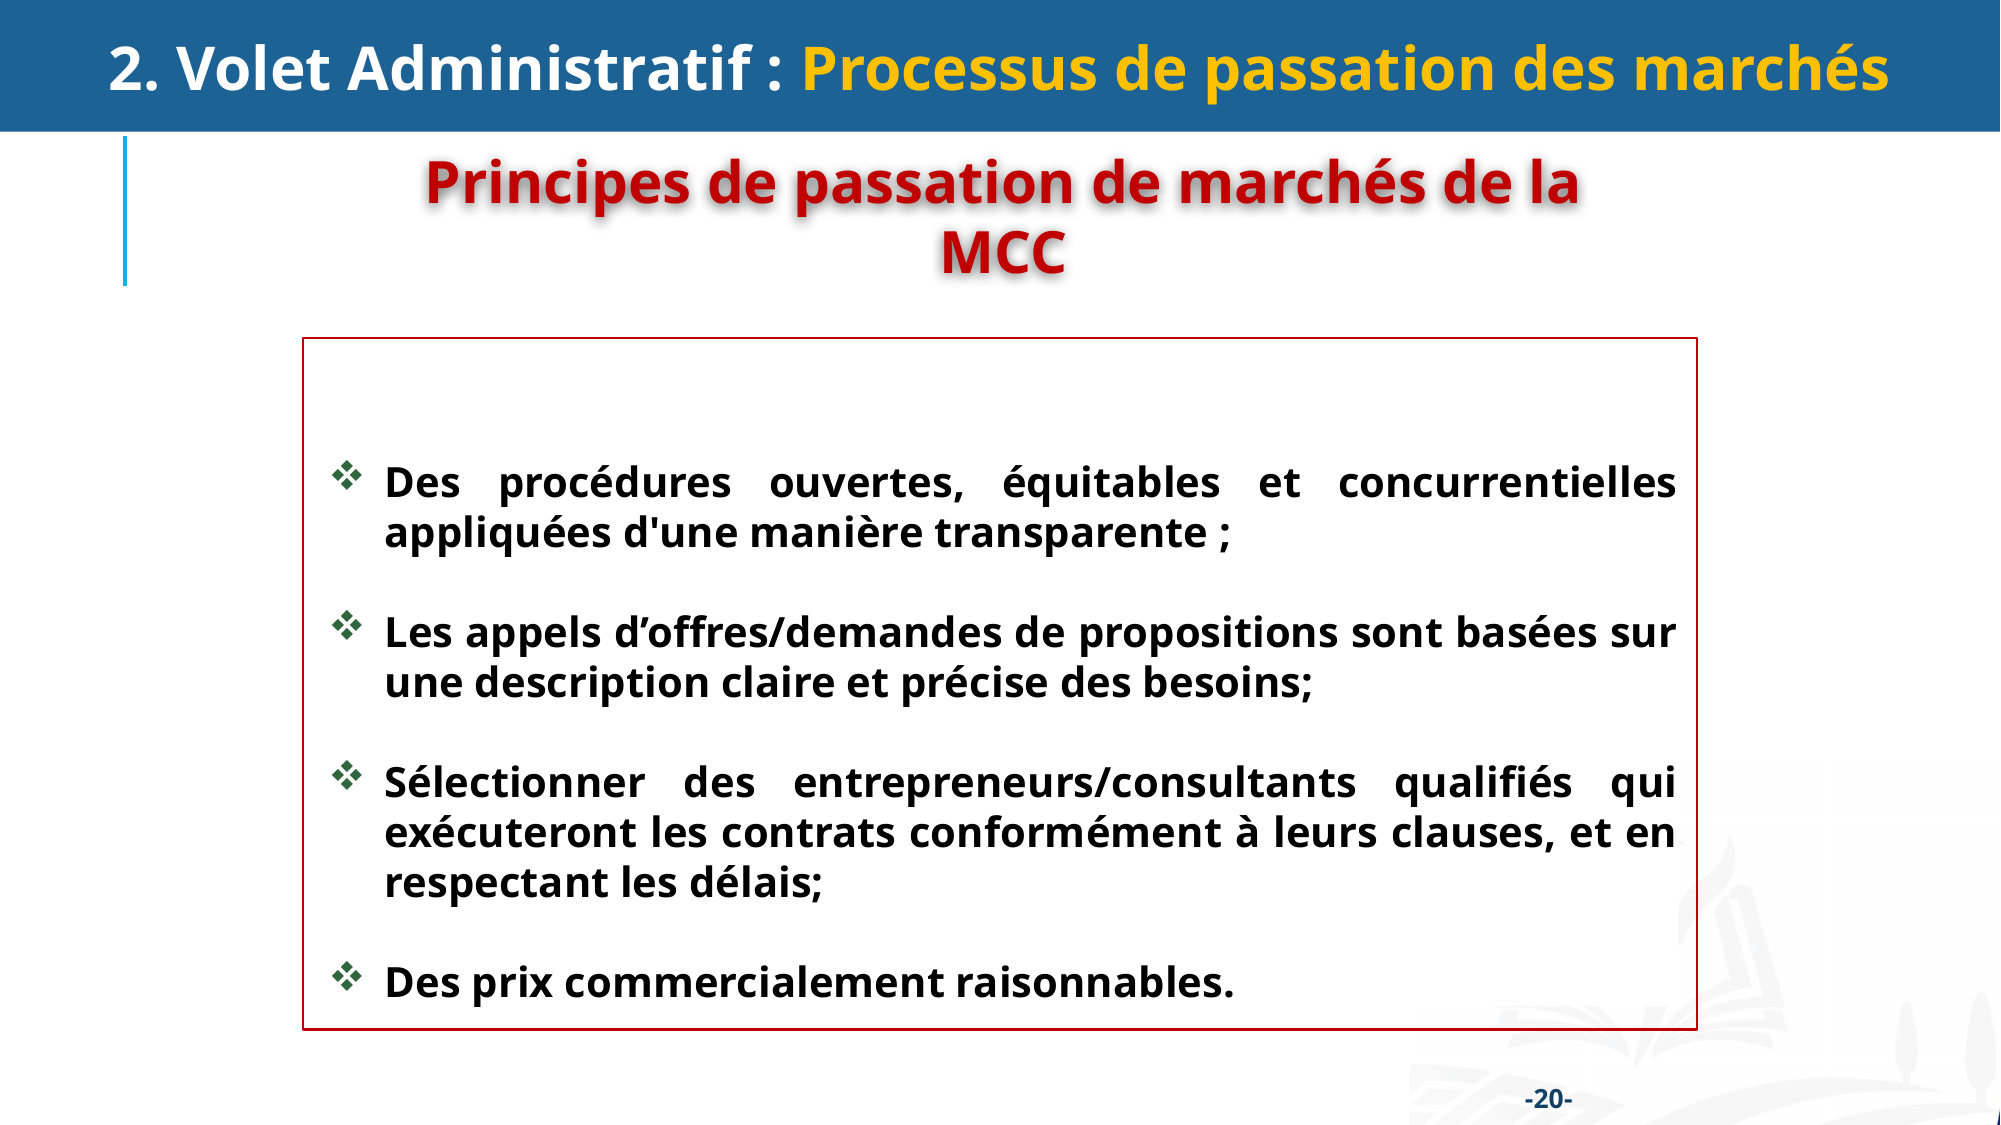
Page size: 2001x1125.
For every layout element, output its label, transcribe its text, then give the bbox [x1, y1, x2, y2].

text_box Principes de passation de marchés de la MCC [330, 174, 1677, 257]
picture [1409, 759, 2000, 1125]
text_box [302, 337, 1698, 1031]
text_box 2. Volet Administratif : Processus de passation des marchés [0, 0, 2000, 133]
